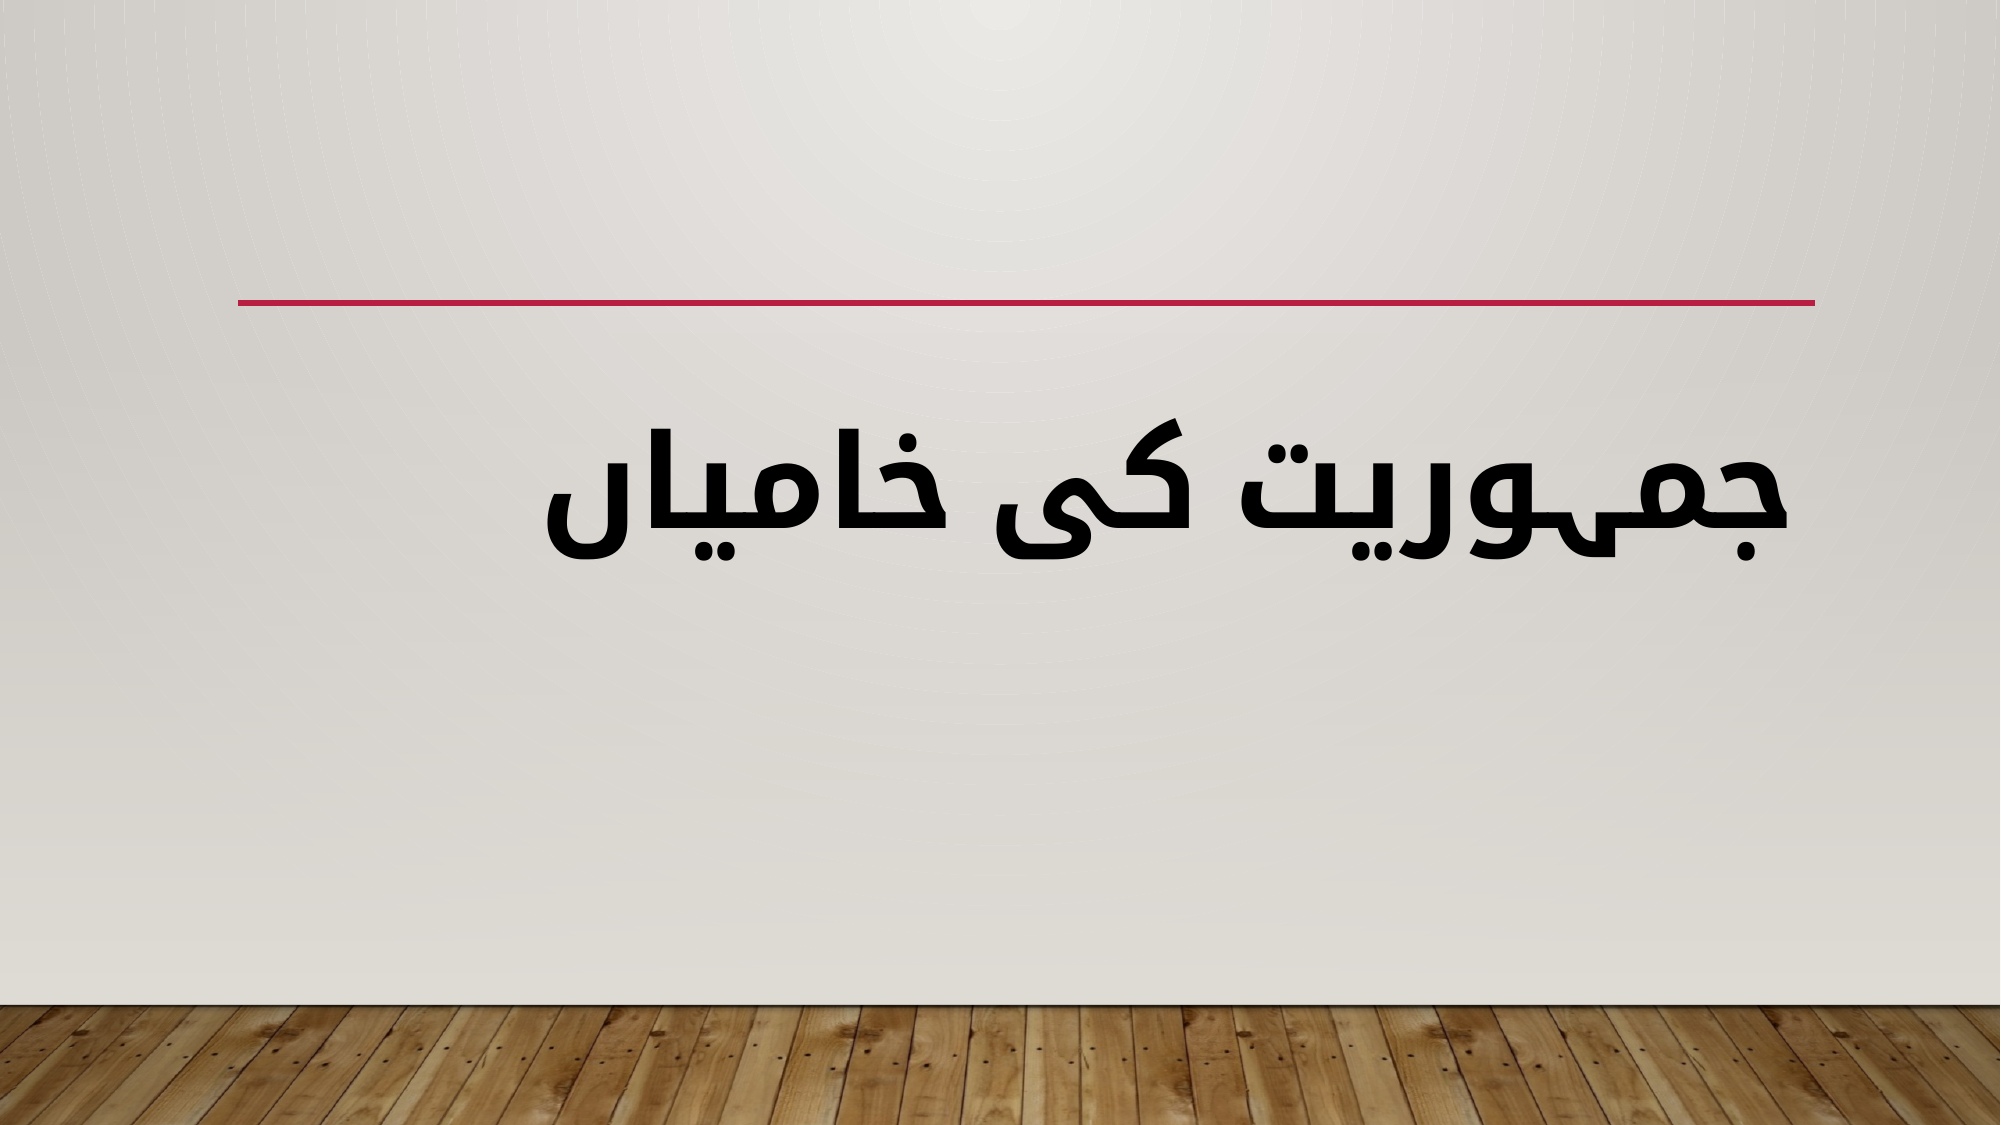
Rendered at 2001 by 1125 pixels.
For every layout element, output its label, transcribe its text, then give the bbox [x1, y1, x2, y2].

picture [0, 1005, 2000, 1125]
title جمہوریت کی خامیاں [252, 408, 1829, 581]
